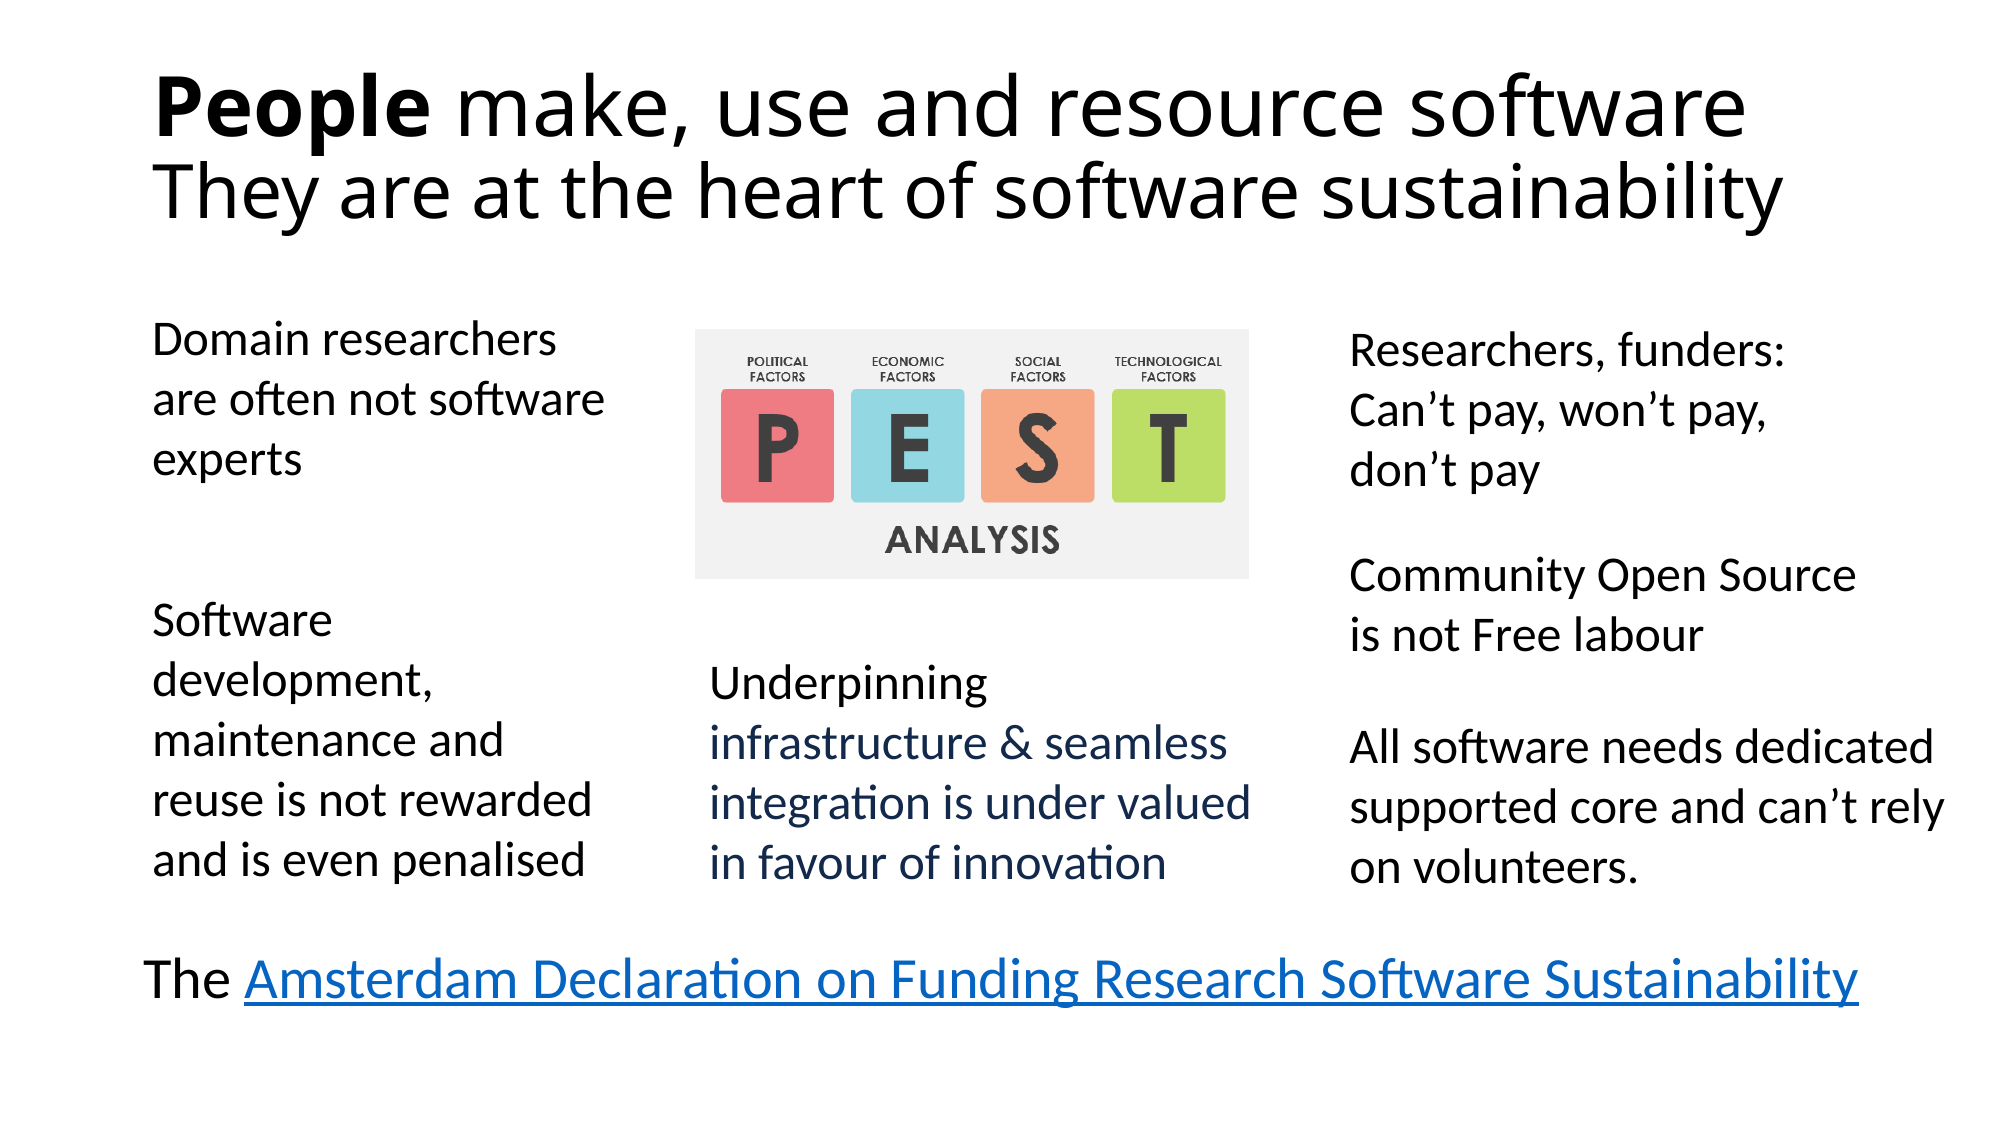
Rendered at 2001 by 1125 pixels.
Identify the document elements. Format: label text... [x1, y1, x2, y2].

text_box Software development, maintenance and reuse is not rewarded and is even penalised [137, 578, 640, 894]
picture [695, 329, 1249, 579]
text_box Underpinning infrastructure & seamless integration is under valued in favour of innovation [694, 642, 1280, 932]
text_box The Amsterdam Declaration on Funding Research Software Sustainability [128, 932, 1908, 1018]
title People make, use and resource software They are at the heart of software sustainability [137, 41, 1863, 259]
text_box Researchers, funders: Can’t pay, won’t pay, don’t pay [1334, 309, 1837, 505]
text_box Community Open Source is not Free labour [1334, 533, 1889, 669]
text_box Domain researchers are often not software experts [137, 297, 640, 493]
text_box All software needs dedicated supported core and can’t rely on volunteers. [1334, 706, 1964, 901]
